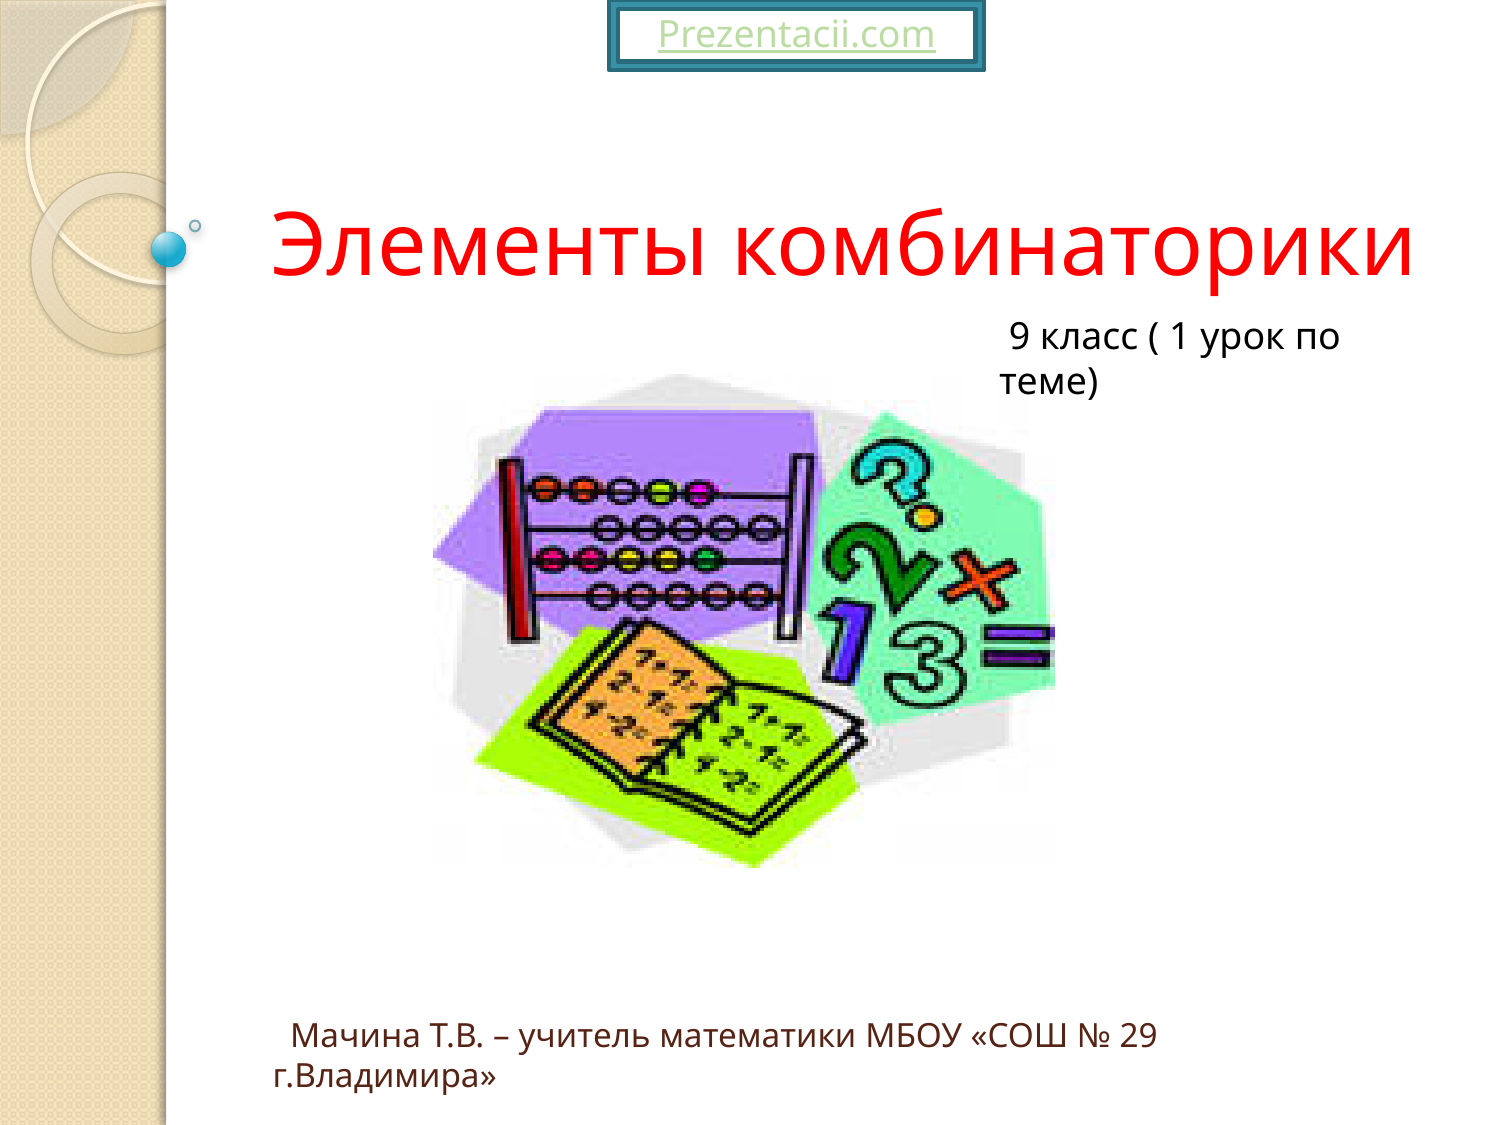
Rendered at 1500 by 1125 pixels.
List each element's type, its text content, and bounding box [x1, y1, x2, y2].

title Мачина Т.В. – учитель математики МБОУ «СОШ № 29 г.Владимира» [257, 902, 1388, 1102]
picture [433, 374, 1055, 868]
text_box 9 класс ( 1 урок по теме) [984, 304, 1454, 410]
text_box Prezentacii.com [607, 0, 986, 72]
subtitle Элементы комбинаторики [234, 187, 1451, 411]
